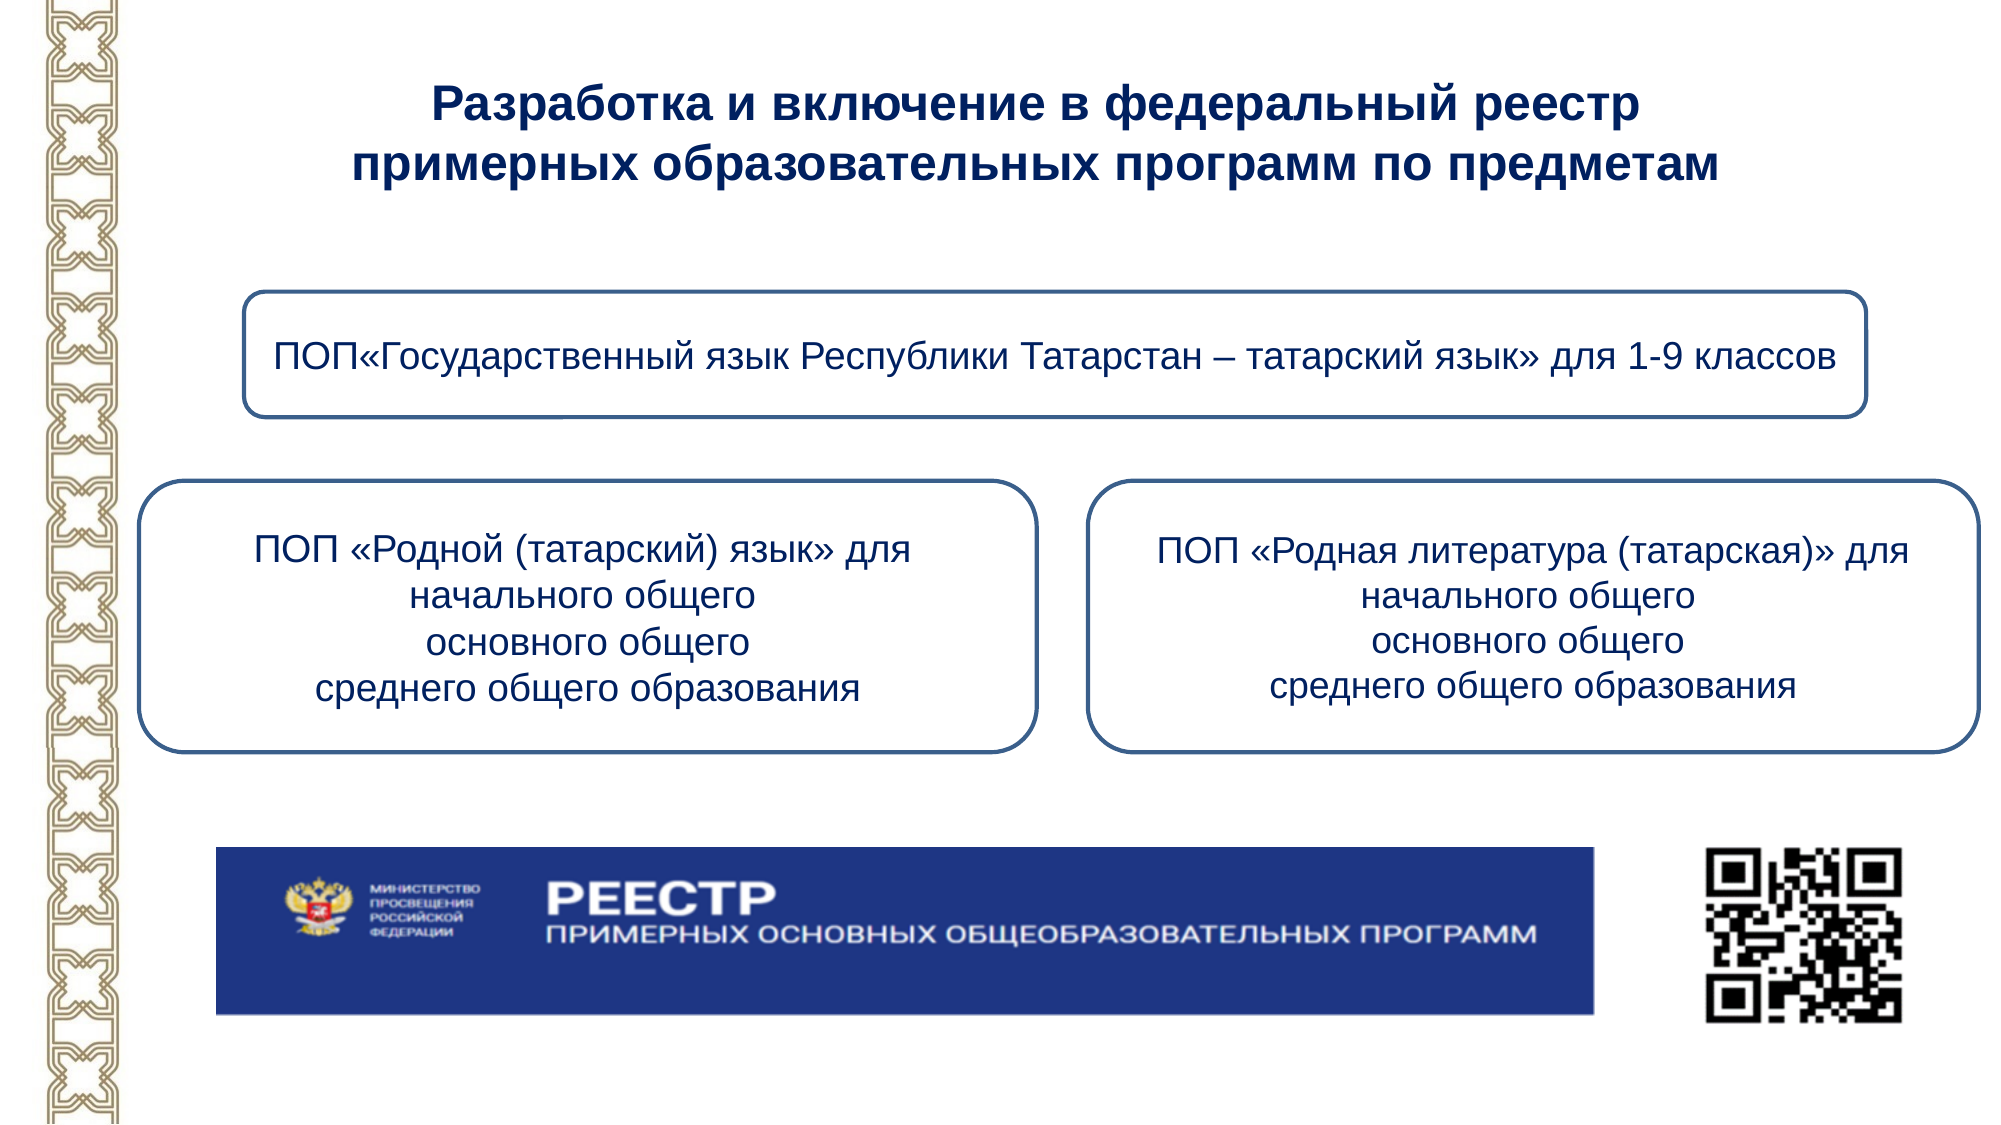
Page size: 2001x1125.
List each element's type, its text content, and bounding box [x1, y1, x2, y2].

text_box ПОП «Родная литература (татарская)» для начального общего основного общего среднего общего образования [1085, 478, 1981, 755]
picture [0, 0, 2001, 1125]
text_box ПОП «Родной (татарский) язык» для начального общего основного общего среднего общего образования [136, 478, 1039, 755]
text_box Разработка и включение в федеральный реестр примерных образовательных программ по предметам [278, 62, 1795, 198]
text_box ПОП«Государственный язык Республики Татарстан – татарский язык» для 1-9 классов [241, 289, 1869, 420]
